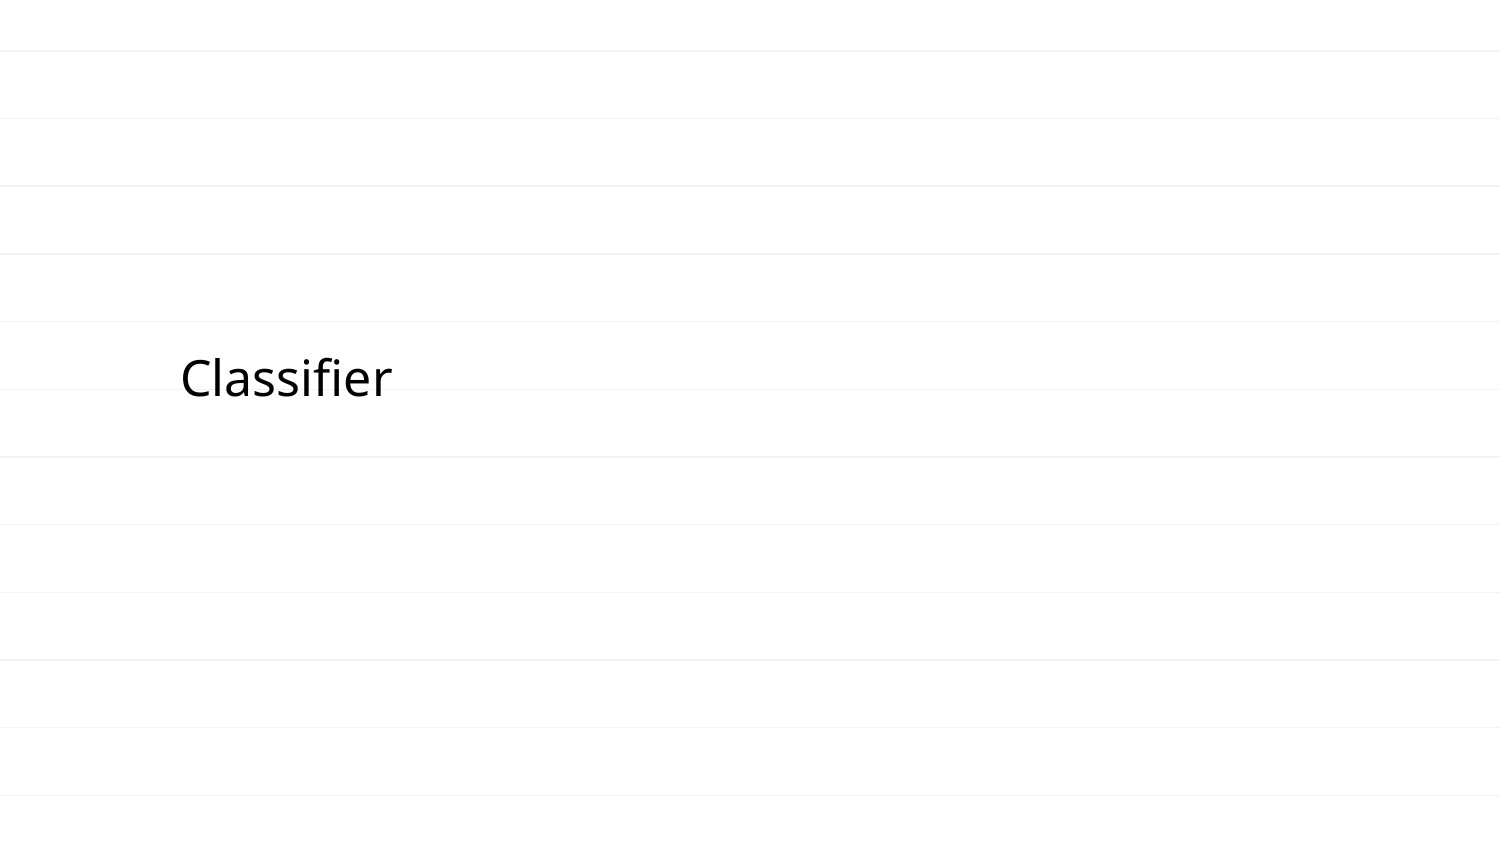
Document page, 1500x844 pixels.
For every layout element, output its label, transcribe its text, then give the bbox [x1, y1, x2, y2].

title Classifier [165, 361, 1362, 482]
